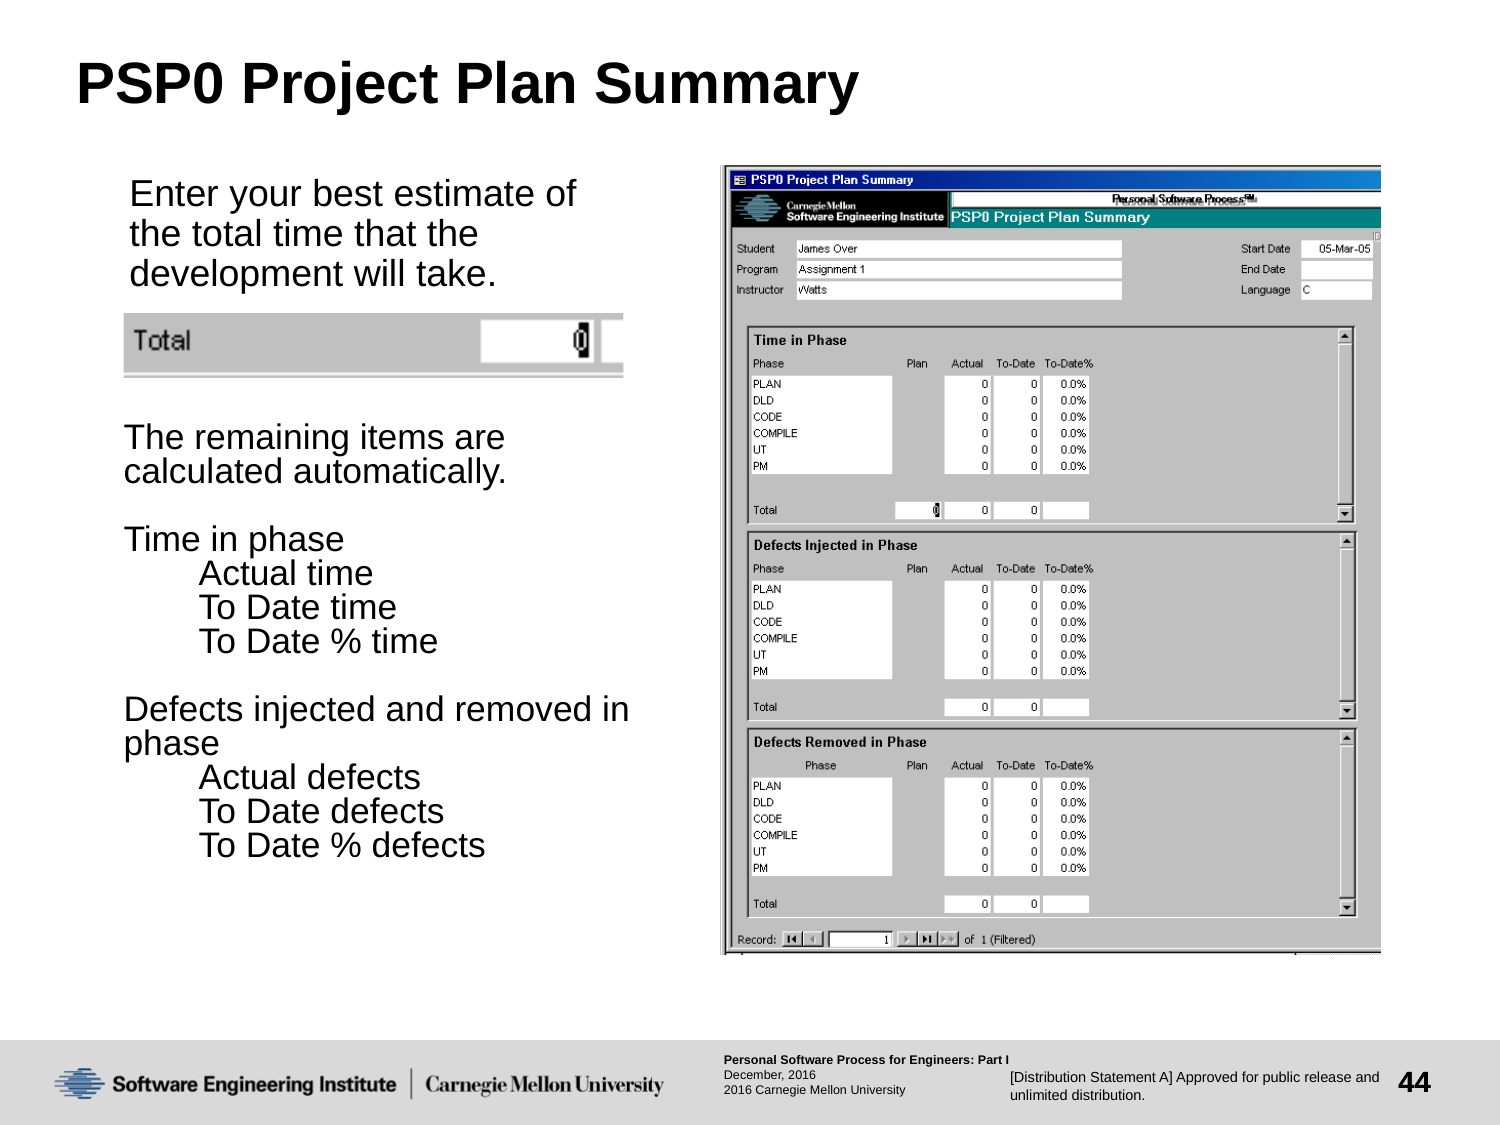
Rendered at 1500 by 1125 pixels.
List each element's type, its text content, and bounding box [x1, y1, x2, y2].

text_box The remaining items are calculated automatically. Time in phase Actual time To Date time To Date % time Defects injected and removed in phase Actual defects To Date defects To Date % defects [123, 422, 636, 865]
picture [123, 313, 624, 378]
picture [46, 1061, 673, 1104]
list Enter your best estimate of the total time that the development will take. [111, 165, 636, 311]
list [719, 165, 1381, 955]
title PSP0 Project Plan Summary [57, 39, 1275, 132]
